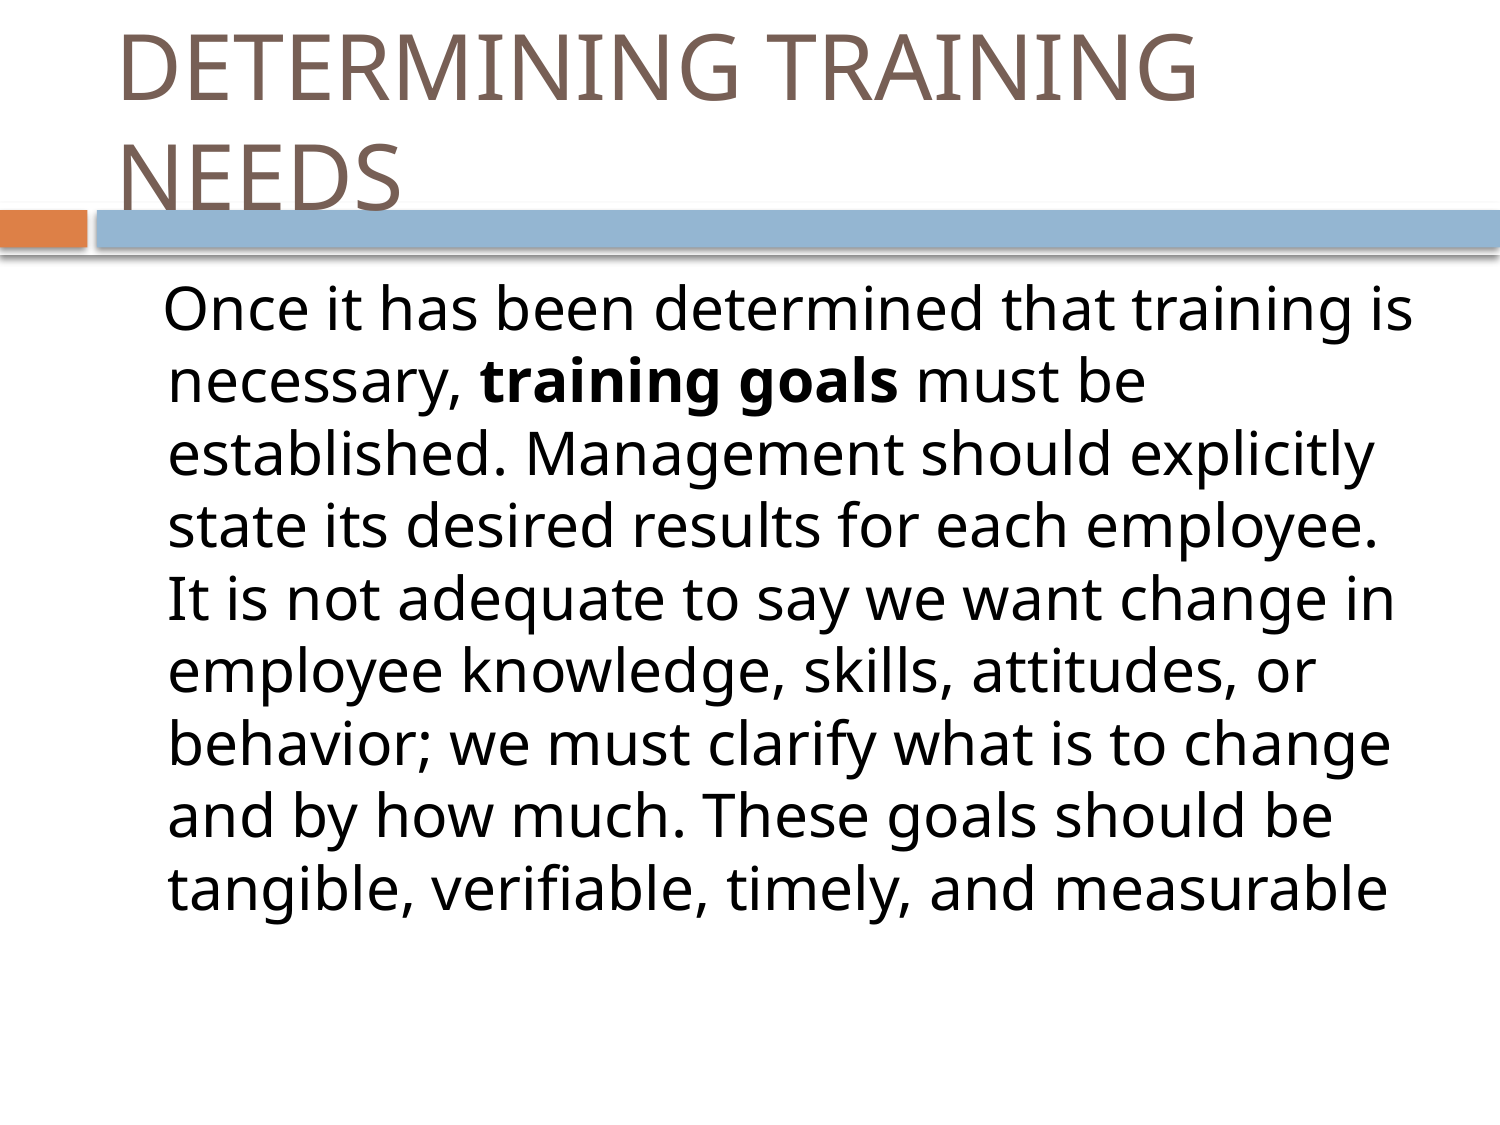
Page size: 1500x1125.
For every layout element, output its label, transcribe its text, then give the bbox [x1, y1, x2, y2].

title DETERMINING TRAINING NEEDS [100, 37, 1438, 200]
list Once it has been determined that training is necessary, training goals must be established. Management should explicitly state its desired results for each employee. It is not adequate to say we want change in employee knowledge, skills, attitudes, or behavior; we must clarify what is to change and by how much. These goals should be tangible, verifiable, timely, and measurable [100, 262, 1438, 1000]
